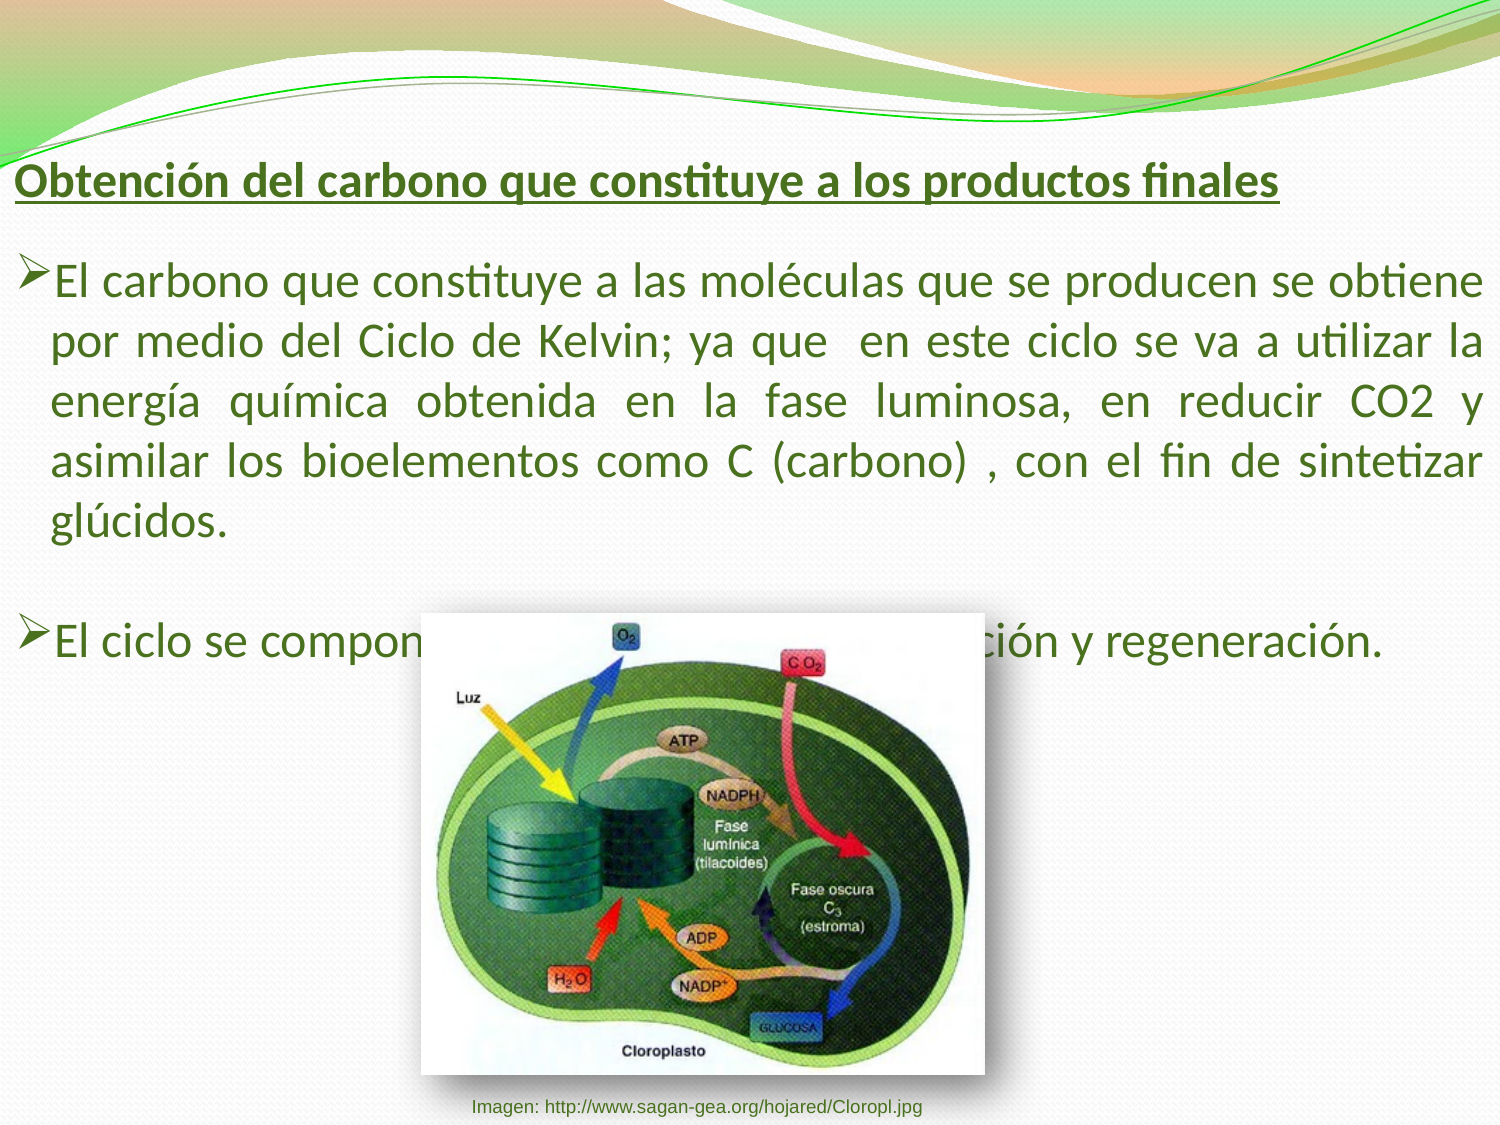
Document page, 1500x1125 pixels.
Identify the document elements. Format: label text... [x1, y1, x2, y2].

picture [421, 613, 985, 1076]
text_box Imagen: http://www.sagan-gea.org/hojared/Cloropl.jpg [456, 1088, 950, 1125]
text_box Obtención del carbono que constituye a los productos finales El carbono que constituye a las moléculas que se producen se obtiene por medio del Ciclo de Kelvin; ya que en este ciclo se va a utilizar la energía química obtenida en la fase luminosa, en reducir CO2 y asimilar los bioelementos como C (carbono) , con el fin de sintetizar glúcidos. El ciclo se compone de 3 fases: fijación, reducción y regeneración. [0, 140, 1500, 716]
